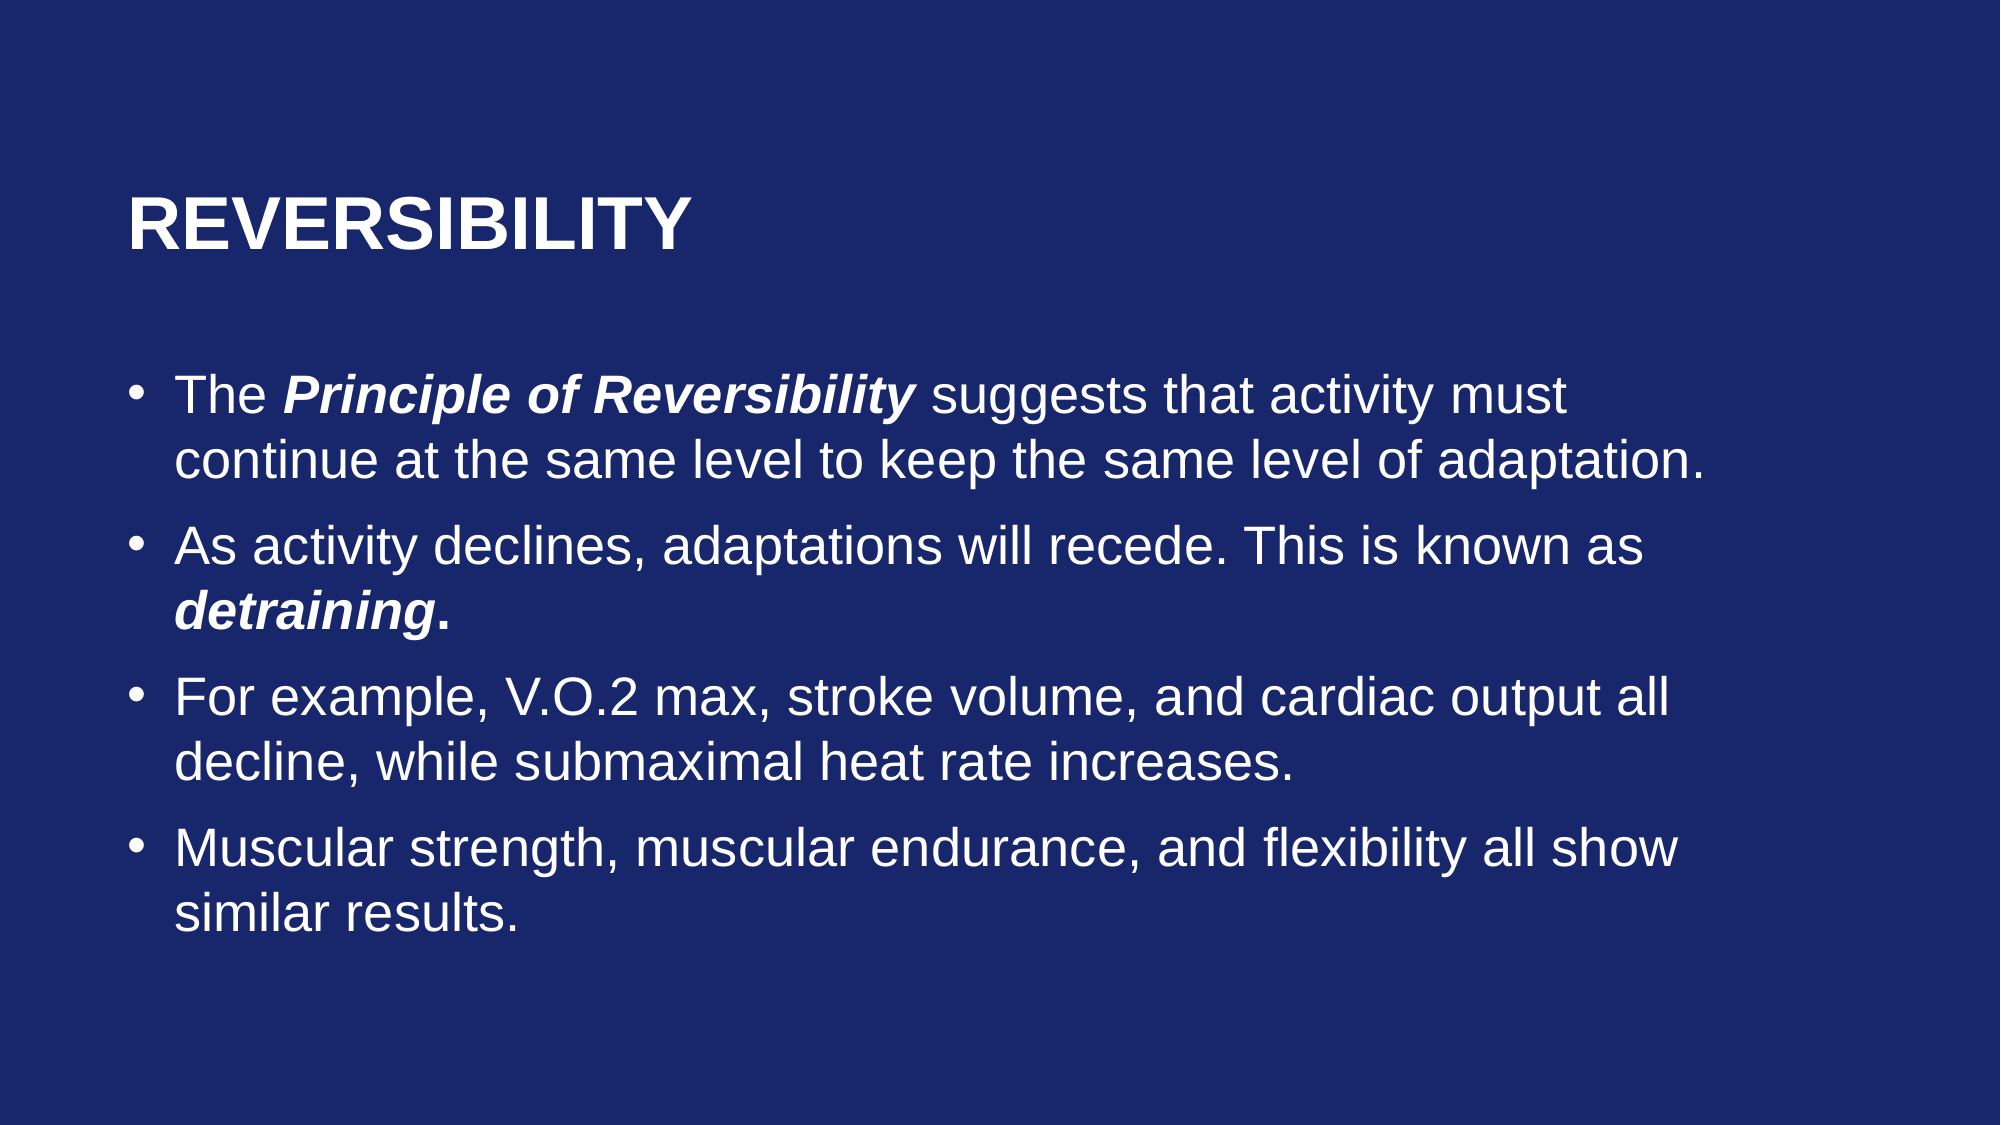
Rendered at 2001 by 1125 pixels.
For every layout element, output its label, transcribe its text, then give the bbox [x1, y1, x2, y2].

list The Principle of Reversibility suggests that activity must continue at the same level to keep the same level of adaptation. As activity declines, adaptations will recede. This is known as detraining. For example, V.O.2 max, stroke volume, and cardiac output all decline, while submaximal heat rate increases. Muscular strength, muscular endurance, and flexibility all show similar results. [112, 351, 1775, 950]
title Reversibility [112, 99, 1775, 339]
